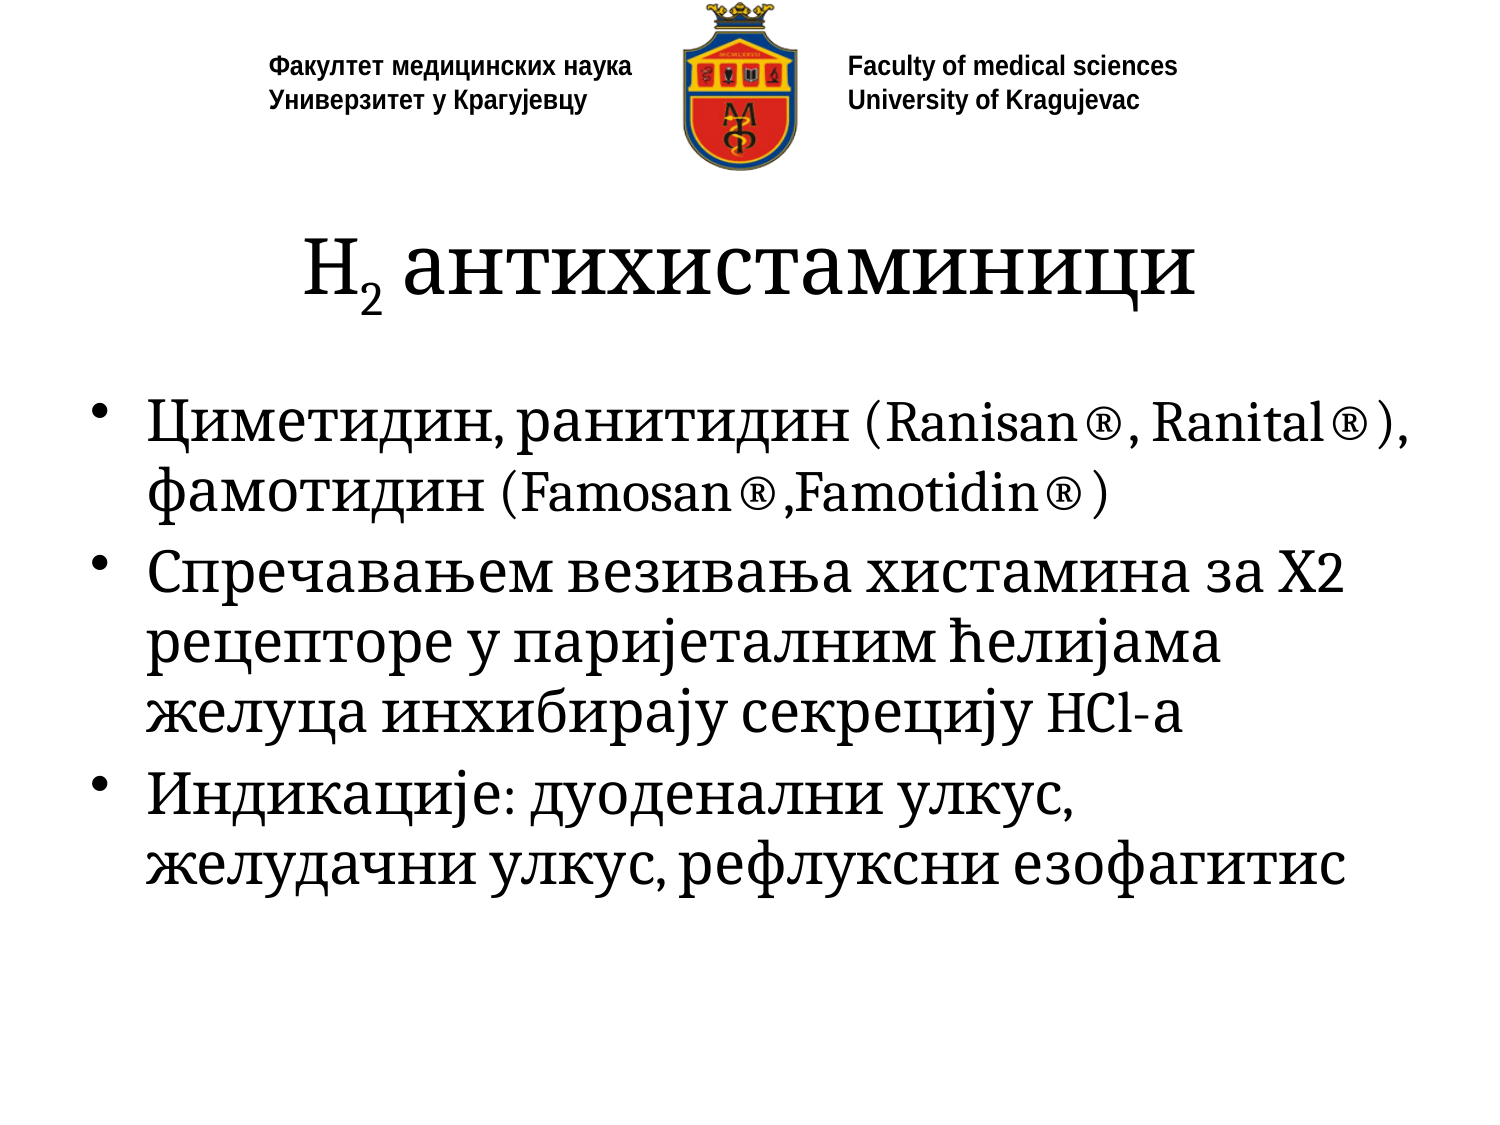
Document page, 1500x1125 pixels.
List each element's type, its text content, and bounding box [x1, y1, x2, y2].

list Циметидин, ранитидин (Ranisan®, Ranital®), фамотидин (Famosan®,Famotidin®) Спречавањем везивања хистамина за Х2 рецепторе у паријеталним ћелијама желуца инхибирају секрецију HCl-а Индикације: дуоденални улкус, желудачни улкус, рефлуксни езофагитис [74, 374, 1426, 1118]
title H2 антихистаминици [74, 173, 1426, 362]
